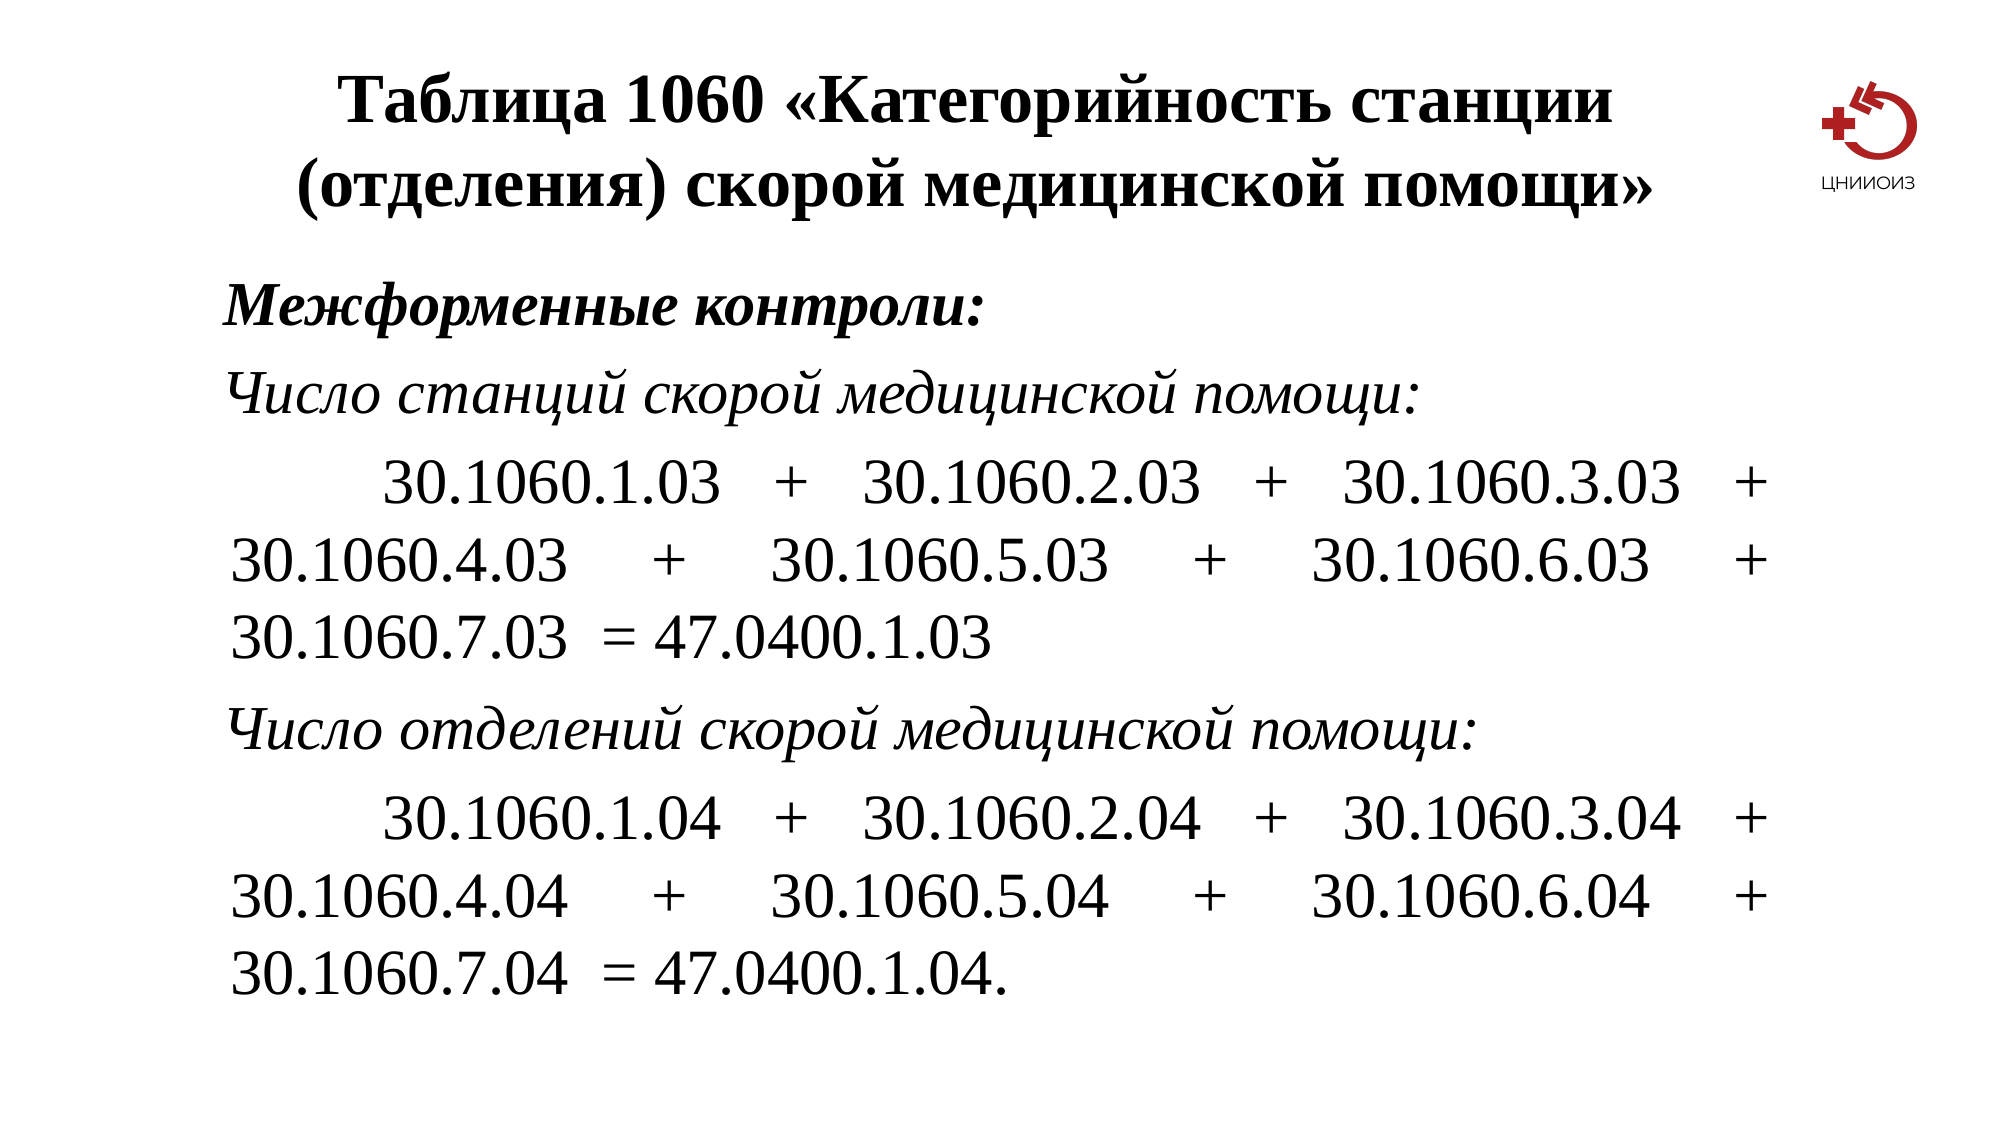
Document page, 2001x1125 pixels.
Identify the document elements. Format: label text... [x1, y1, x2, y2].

list Межформенные контроли: Число станций скорой медицинской помощи: 30.1060.1.03 + 30.1060.2.03 + 30.1060.3.03 + 30.1060.4.03 + 30.1060.5.03 + 30.1060.6.03 + 30.1060.7.03 = 47.0400.1.03 Число отделений скорой медицинской помощи: 30.1060.1.04 + 30.1060.2.04 + 30.1060.3.04 + 30.1060.4.04 + 30.1060.5.04 + 30.1060.6.04 + 30.1060.7.04 = 47.0400.1.04. [158, 251, 1786, 1108]
picture [1822, 81, 1917, 192]
title Таблица 1060 «Категорийность станции (отделения) скорой медицинской помощи» [273, 42, 1681, 231]
